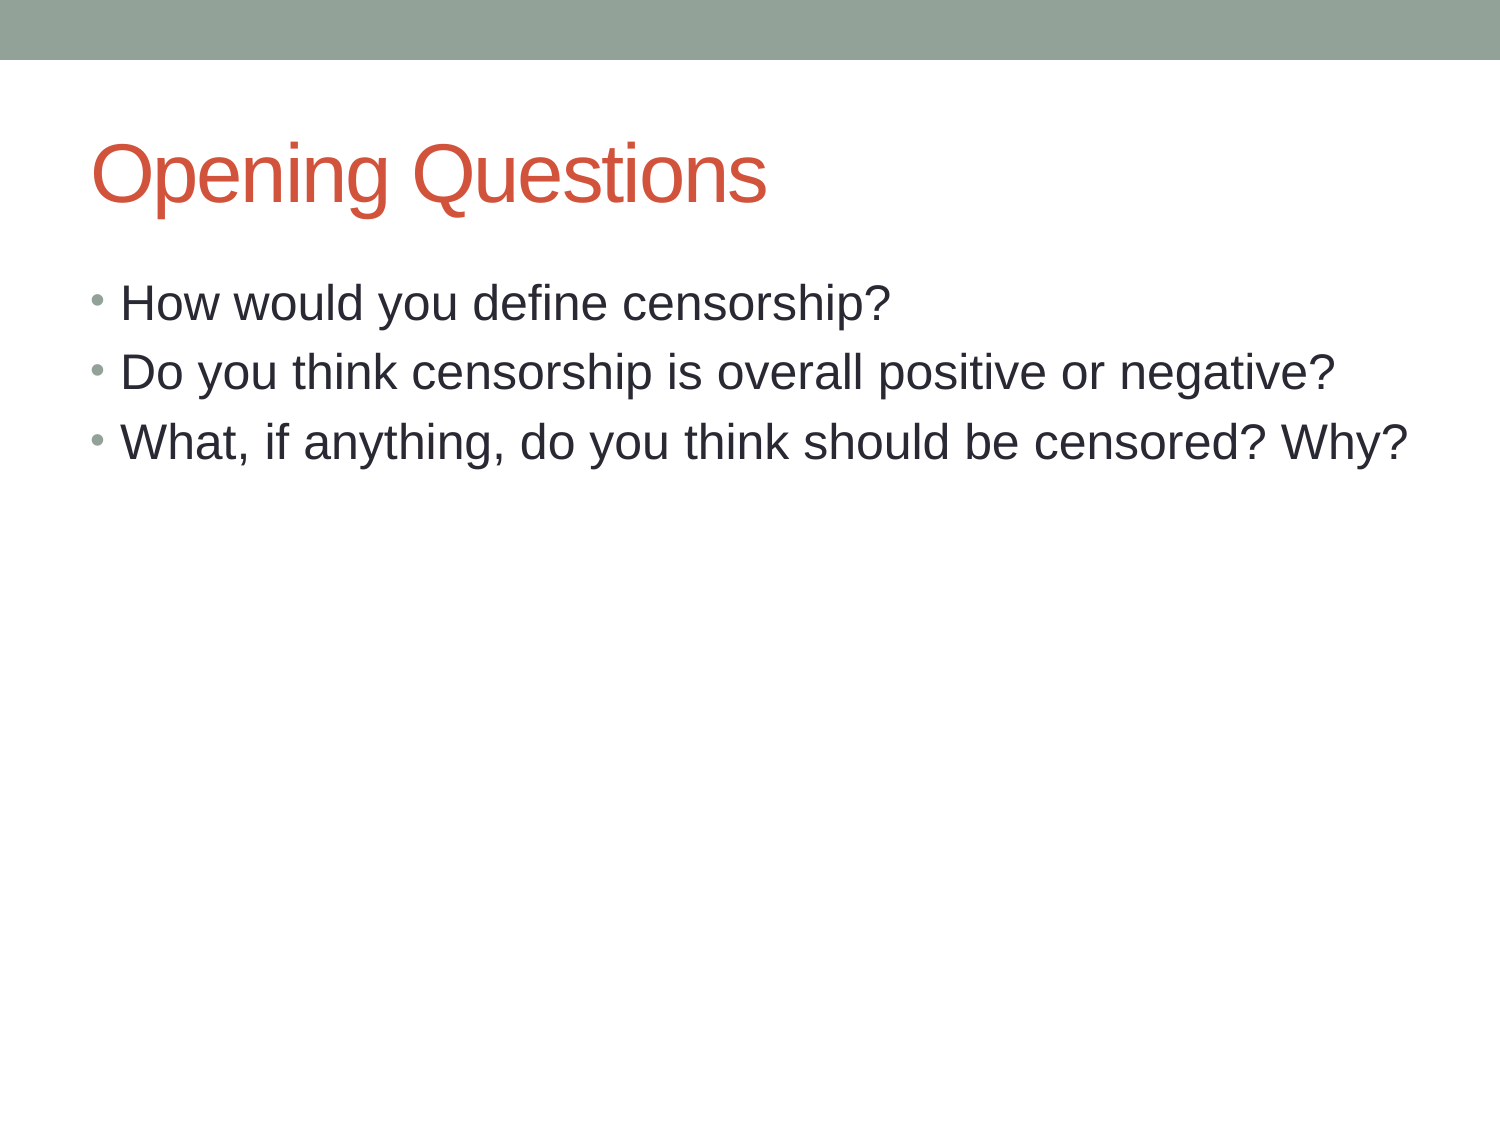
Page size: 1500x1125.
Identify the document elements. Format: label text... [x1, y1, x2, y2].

title Opening Questions [75, 87, 1425, 250]
list How would you define censorship? Do you think censorship is overall positive or negative? What, if anything, do you think should be censored? Why? [75, 262, 1425, 1063]
